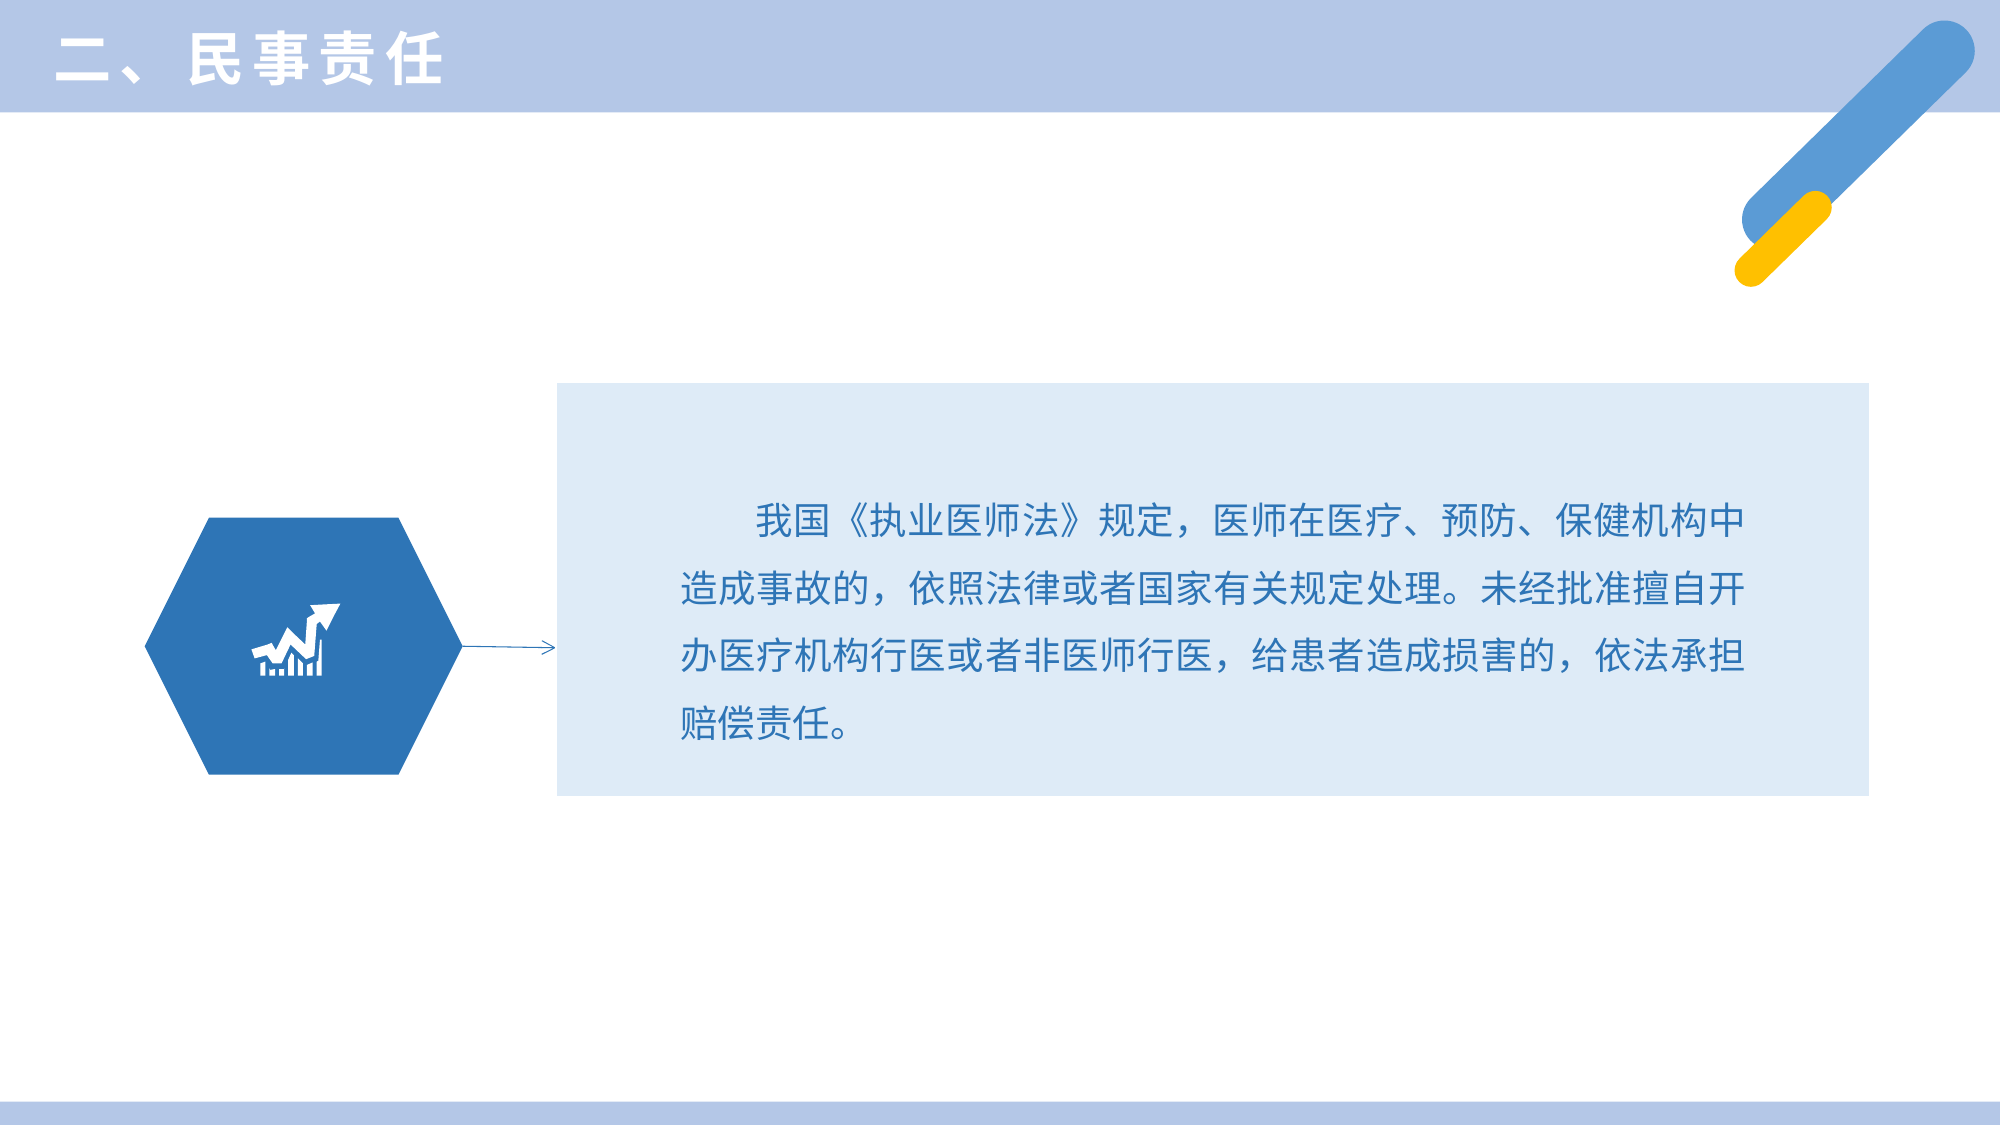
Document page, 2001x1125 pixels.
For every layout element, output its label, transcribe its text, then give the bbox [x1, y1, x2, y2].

text_box 我国《执业医师法》规定，医师在医疗、预防、保健机构中造成事故的，依照法律或者国家有关规定处理。未经批准擅自开办医疗机构行医或者非医师行医，给患者造成损害的，依法承担赔偿责任。 [665, 467, 1762, 753]
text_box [1678, 116, 2000, 185]
text_box [260, 661, 266, 676]
text_box [555, 381, 1872, 798]
text_box [288, 652, 294, 676]
text_box [251, 603, 341, 664]
text_box 二、民事责任 [41, 16, 456, 98]
text_box [143, 516, 464, 776]
text_box [269, 668, 276, 676]
text_box [306, 662, 313, 676]
text_box [297, 658, 303, 676]
text_box [279, 668, 285, 676]
text_box [316, 639, 322, 676]
